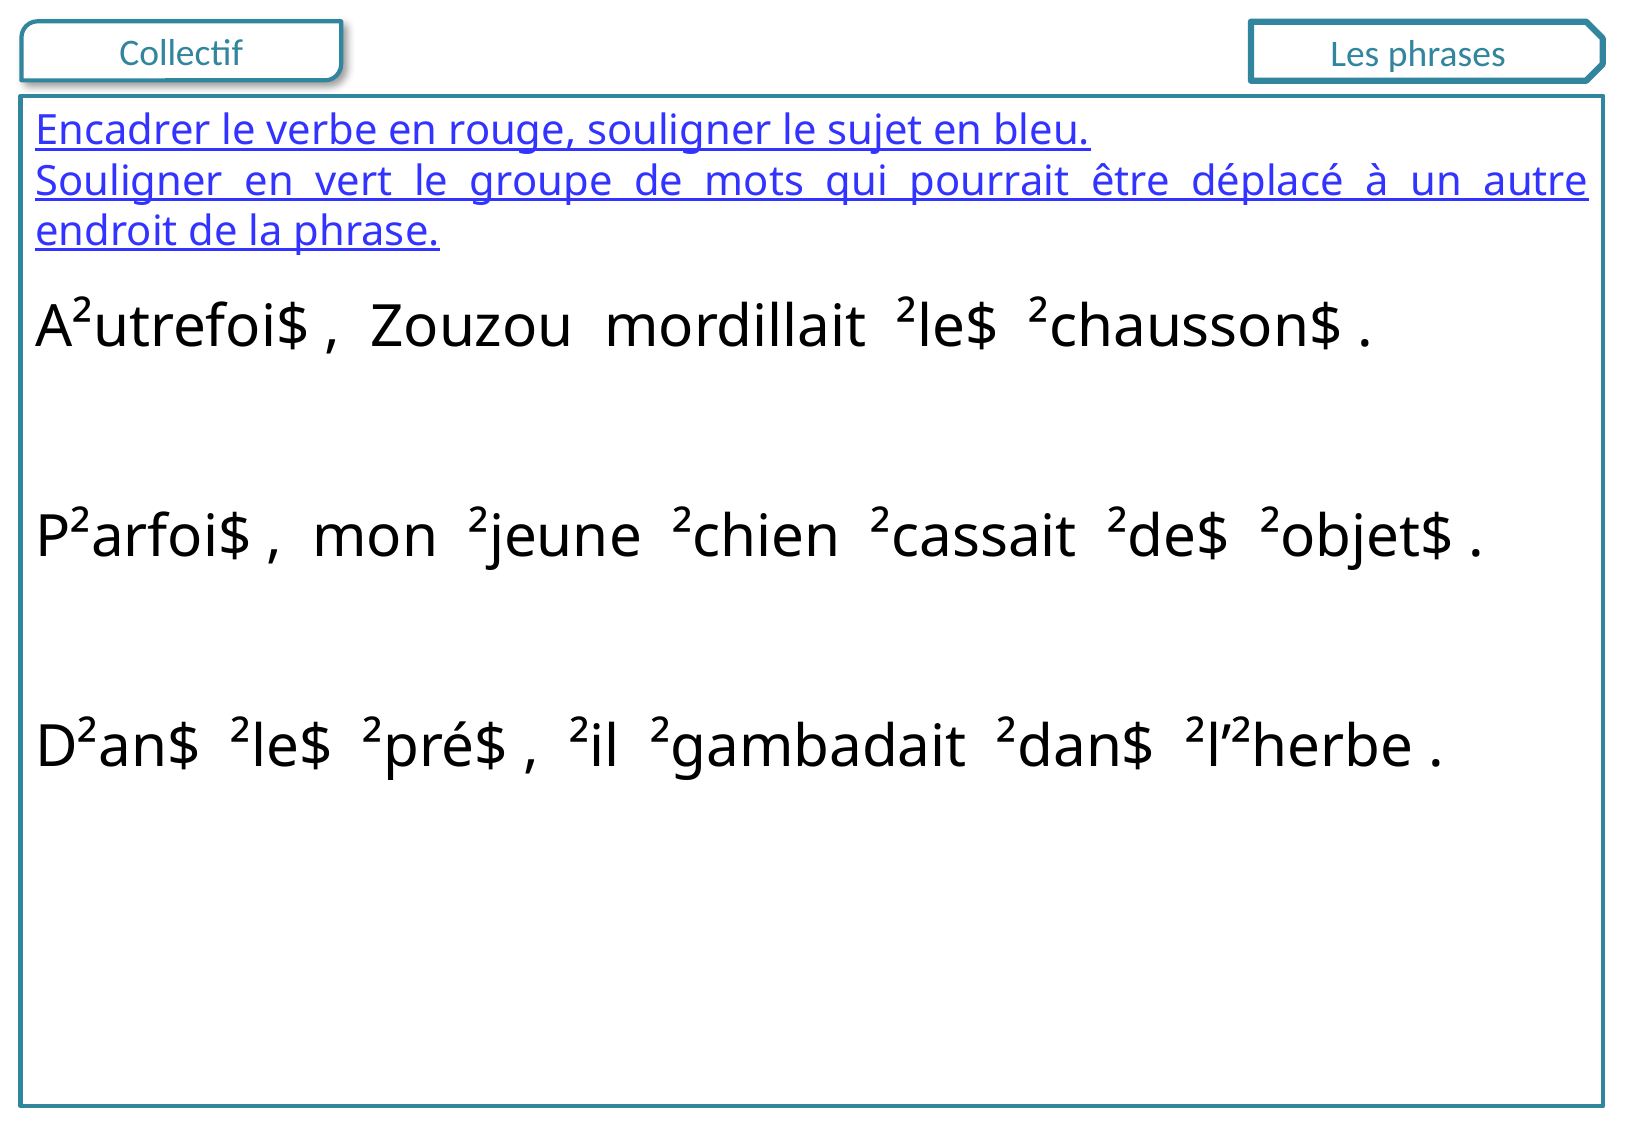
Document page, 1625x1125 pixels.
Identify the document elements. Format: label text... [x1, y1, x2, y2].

list Encadrer le verbe en rouge, souligner le sujet en bleu. Souligner en vert le groupe de mots qui pourrait être déplacé à un autre endroit de la phrase. A²utrefoi$ , Zouzou mordillait ²le$ ²chausson$ . P²arfoi$ , mon ²jeune ²chien ²cassait ²de$ ²objet$ . D²an$ ²le$ ²pré$ , ²il ²gambadait ²dan$ ²l’²herbe . [18, 94, 1605, 1108]
list Les phrases [1251, 21, 1585, 81]
